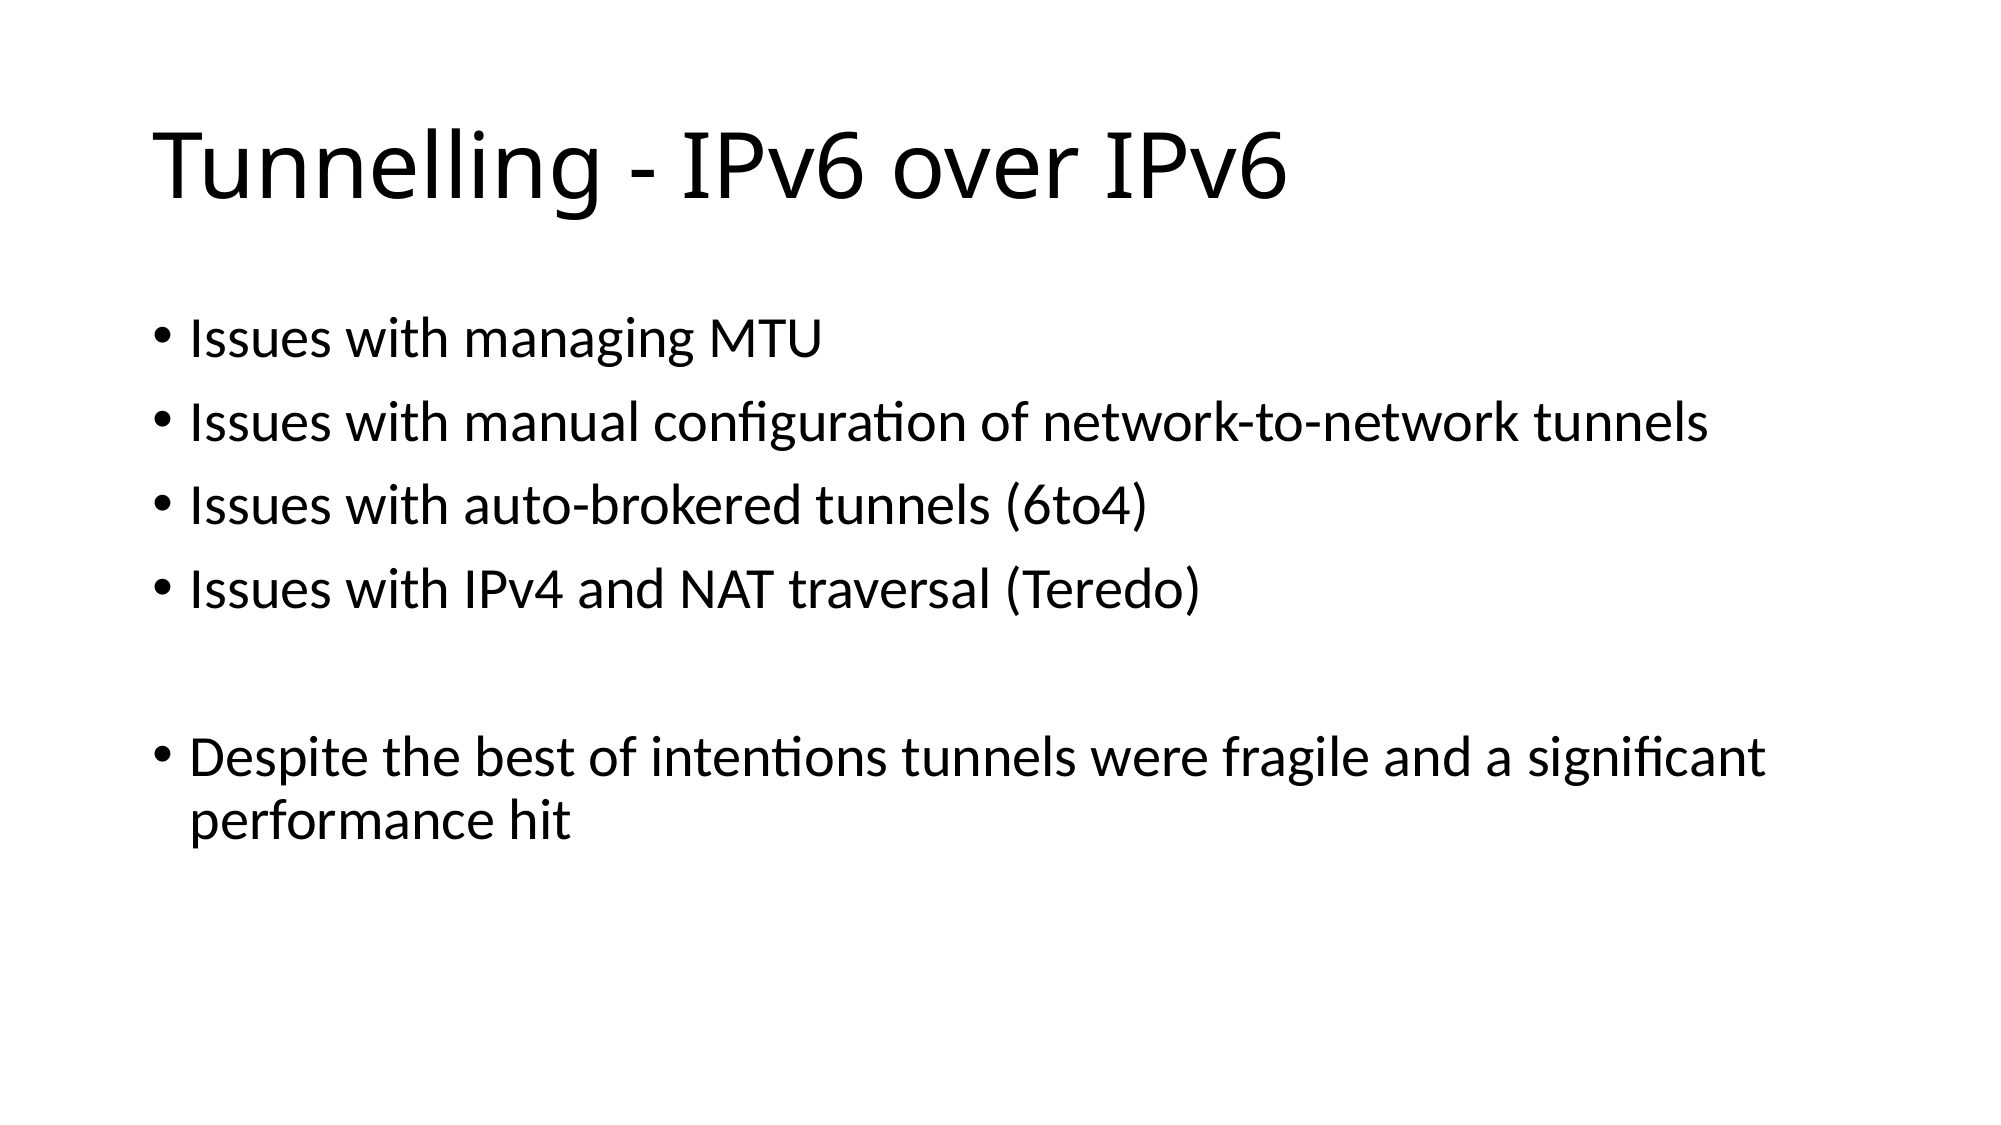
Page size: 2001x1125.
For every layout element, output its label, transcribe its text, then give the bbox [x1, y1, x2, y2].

title Tunnelling - IPv6 over IPv6 [137, 59, 1863, 278]
list Issues with managing MTU Issues with manual configuration of network-to-network tunnels Issues with auto-brokered tunnels (6to4) Issues with IPv4 and NAT traversal (Teredo) Despite the best of intentions tunnels were fragile and a significant performance hit [137, 299, 1863, 1014]
